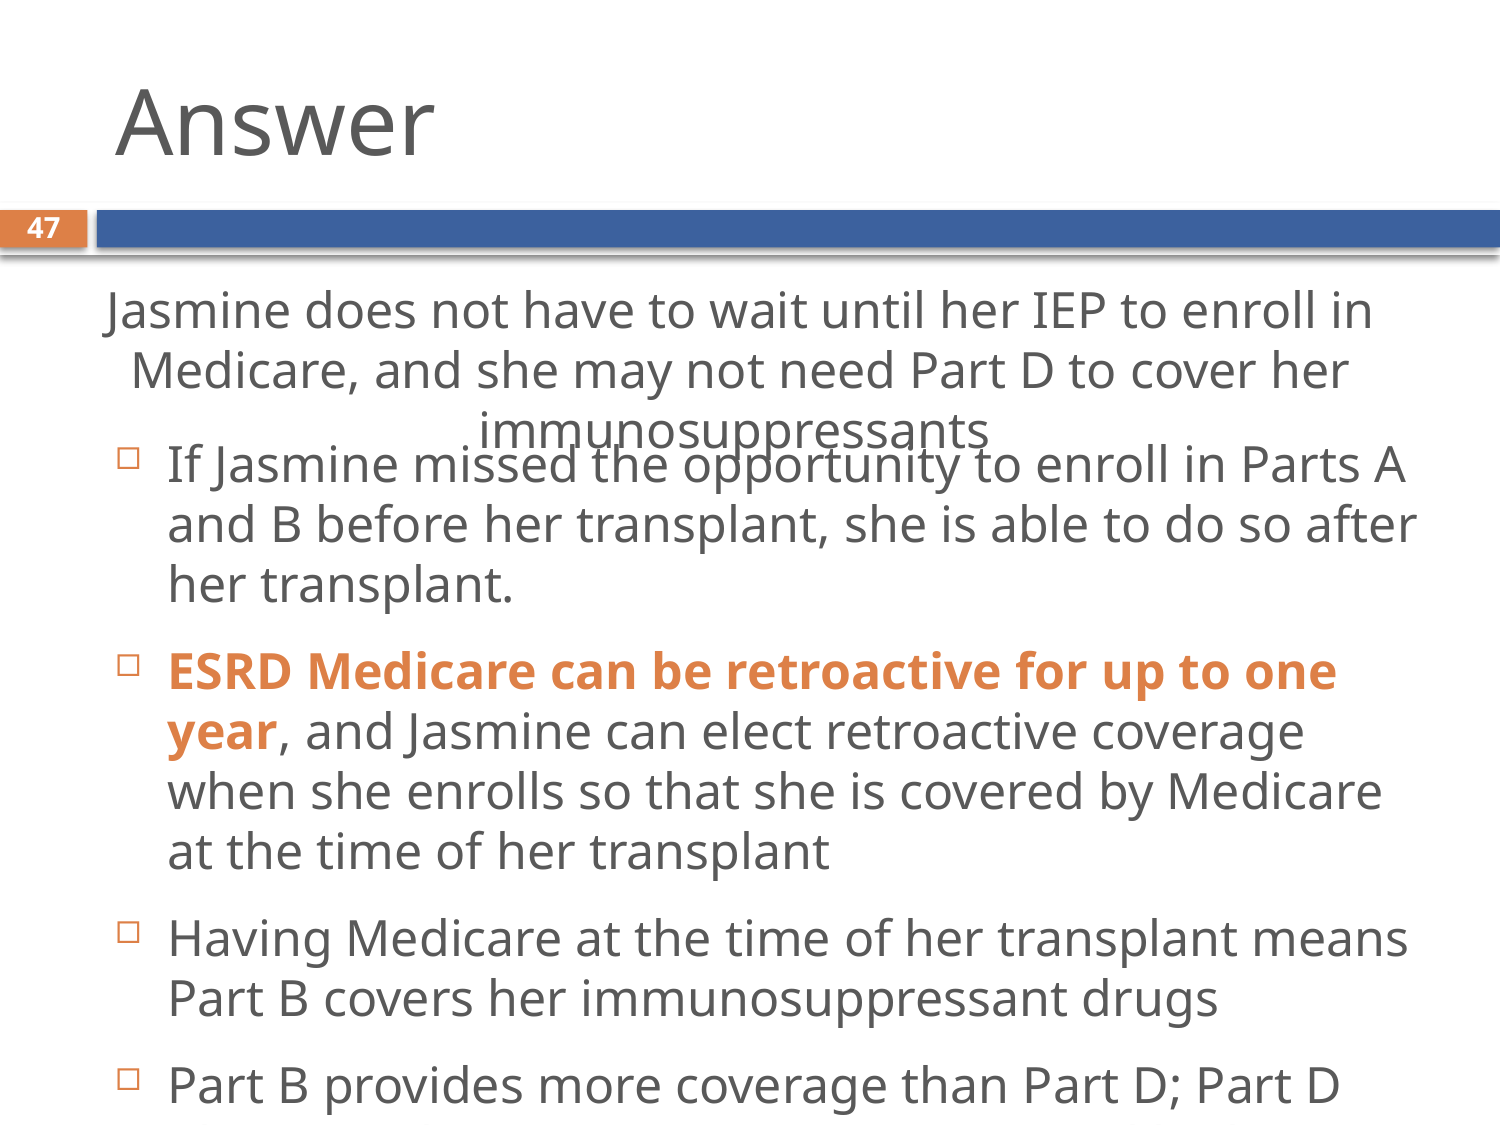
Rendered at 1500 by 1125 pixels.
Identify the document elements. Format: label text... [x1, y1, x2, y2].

title Answer [100, 37, 1438, 200]
slide_number 47 [0, 208, 88, 249]
list If Jasmine missed the opportunity to enroll in Parts A and B before her transplant, she is able to do so after her transplant. ESRD Medicare can be retroactive for up to one year, and Jasmine can elect retroactive coverage when she enrolls so that she is covered by Medicare at the time of her transplant Having Medicare at the time of her transplant means Part B covers her immunosuppressant drugs Part B provides more coverage than Part D; Part D plans may have coverage restrictions and higher costs [100, 466, 1438, 1075]
text_box Jasmine does not have to wait until her IEP to enroll in Medicare, and she may not need Part D to cover her immunosuppressants [43, 270, 1438, 466]
